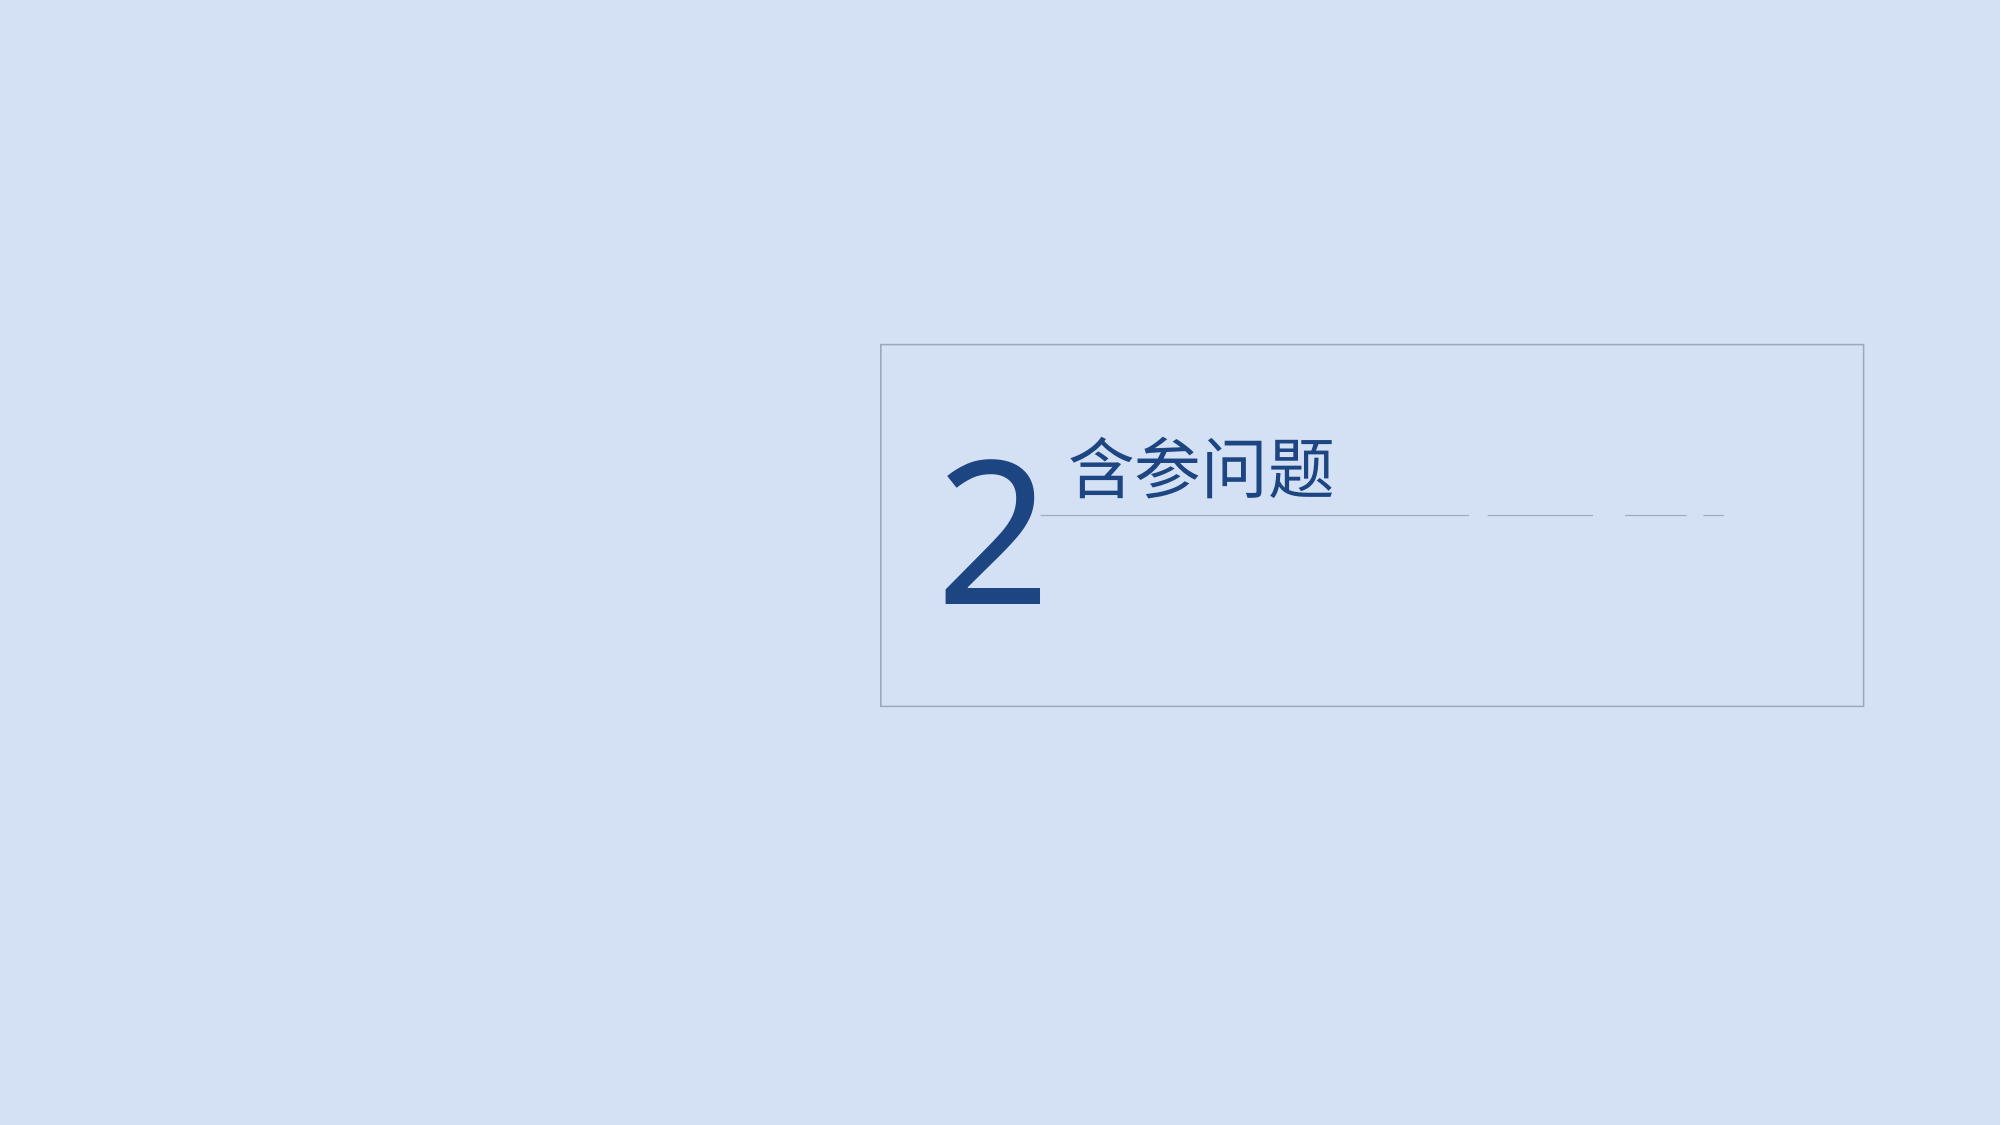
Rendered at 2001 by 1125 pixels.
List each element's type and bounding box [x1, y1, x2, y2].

text_box [923, 396, 1822, 655]
text_box [880, 344, 1865, 708]
